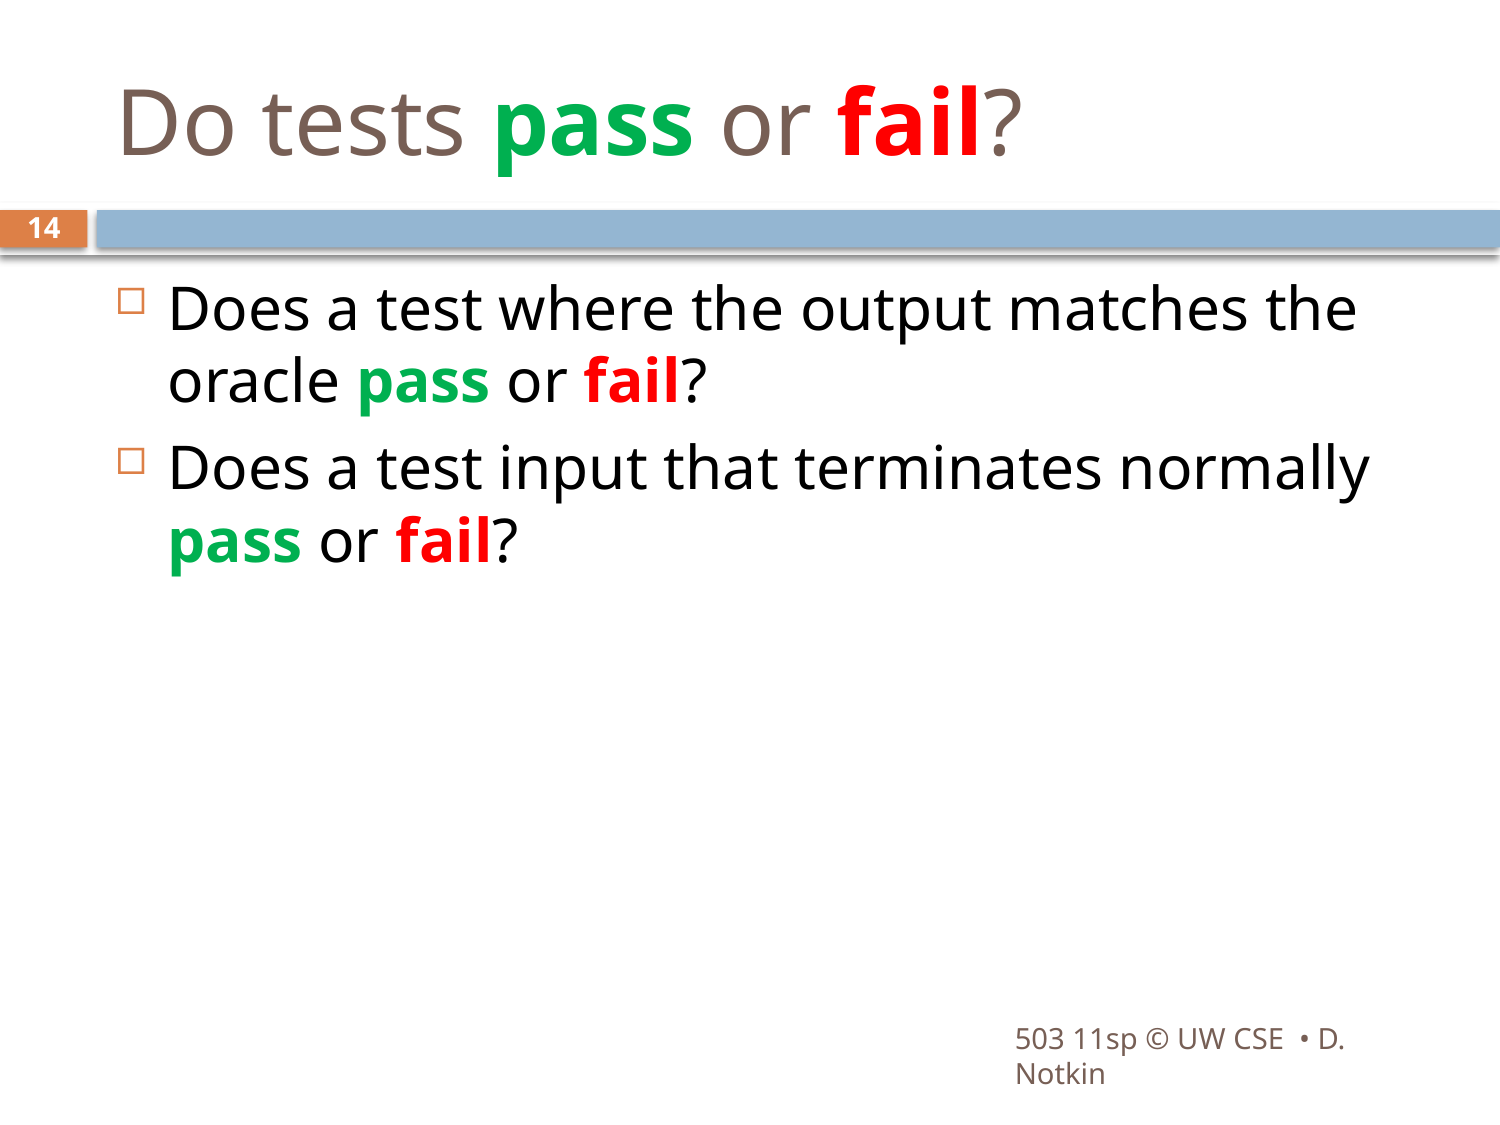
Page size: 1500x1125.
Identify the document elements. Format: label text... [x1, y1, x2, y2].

slide_number 14 [0, 208, 88, 249]
slide_number 503 11sp © UW CSE • D. Notkin [999, 1025, 1438, 1085]
list Does a test where the output matches the oracle pass or fail? Does a test input that terminates normally pass or fail? [100, 262, 1438, 1000]
title Do tests pass or fail? [100, 37, 1438, 200]
